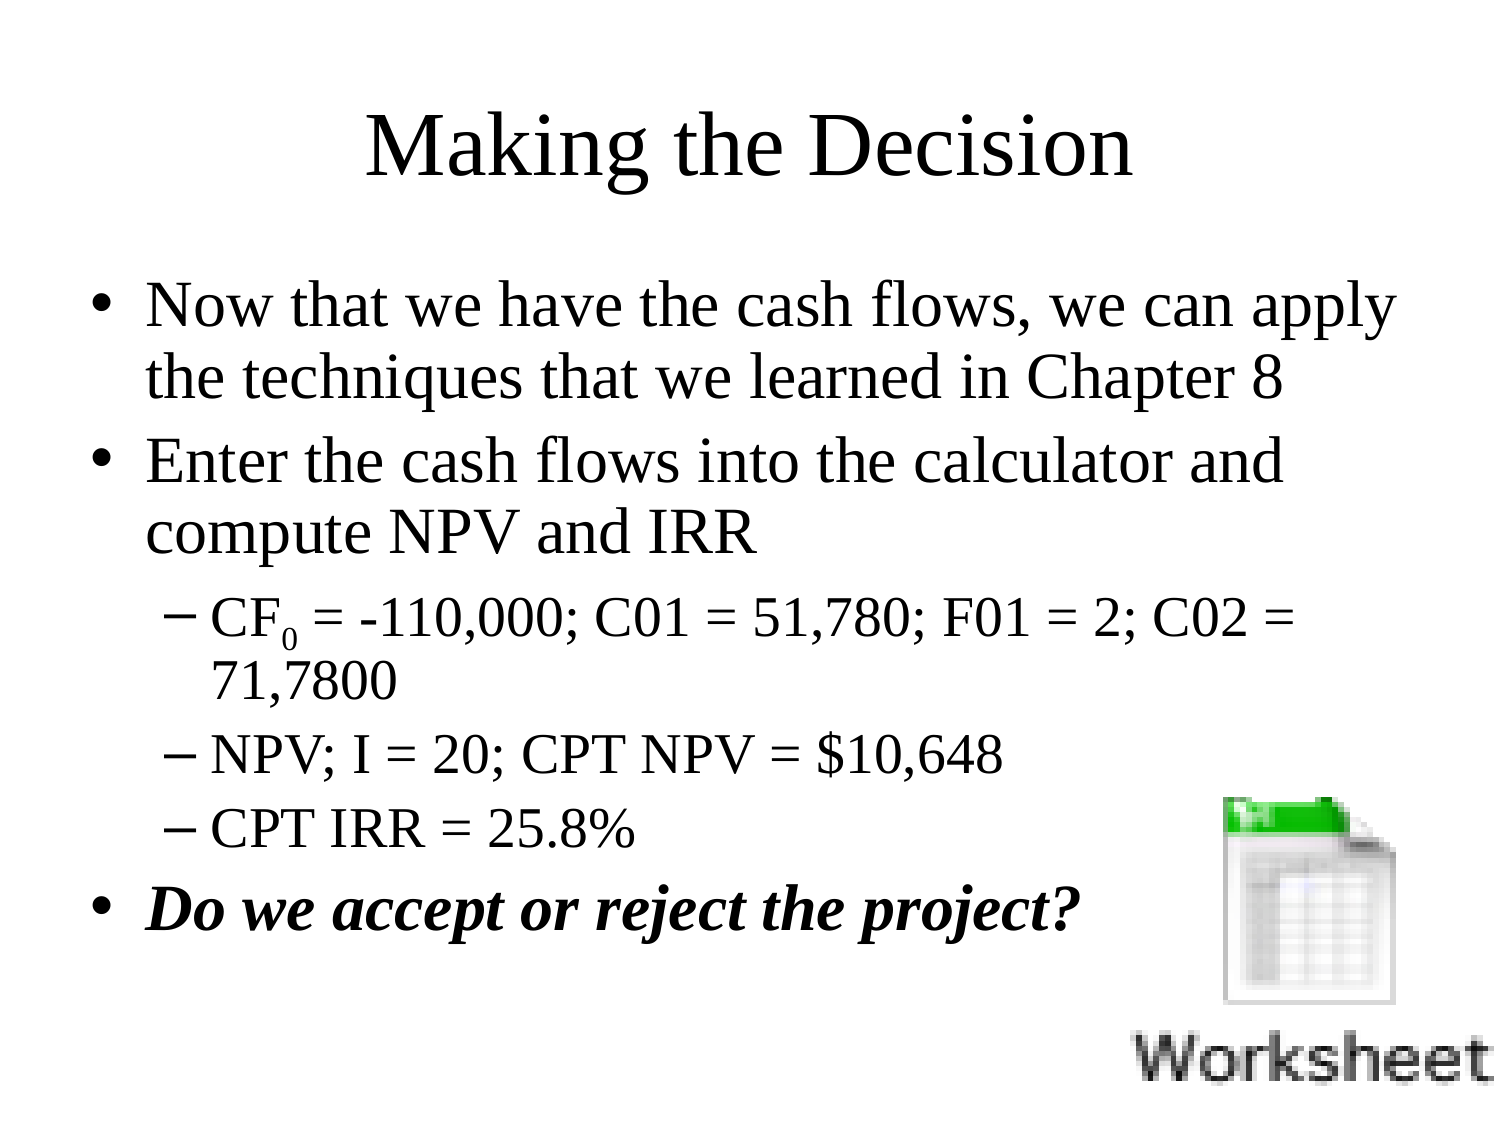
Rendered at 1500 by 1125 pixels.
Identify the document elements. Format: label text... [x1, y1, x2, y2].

title Making the Decision [75, 45, 1425, 233]
list Now that we have the cash flows, we can apply the techniques that we learned in Chapter 8 Enter the cash flows into the calculator and compute NPV and IRR CF0 = -110,000; C01 = 51,780; F01 = 2; C02 = 71,7800 NPV; I = 20; CPT NPV = $10,648 CPT IRR = 25.8% Do we accept or reject the project? [75, 262, 1425, 976]
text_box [1124, 797, 1500, 1087]
